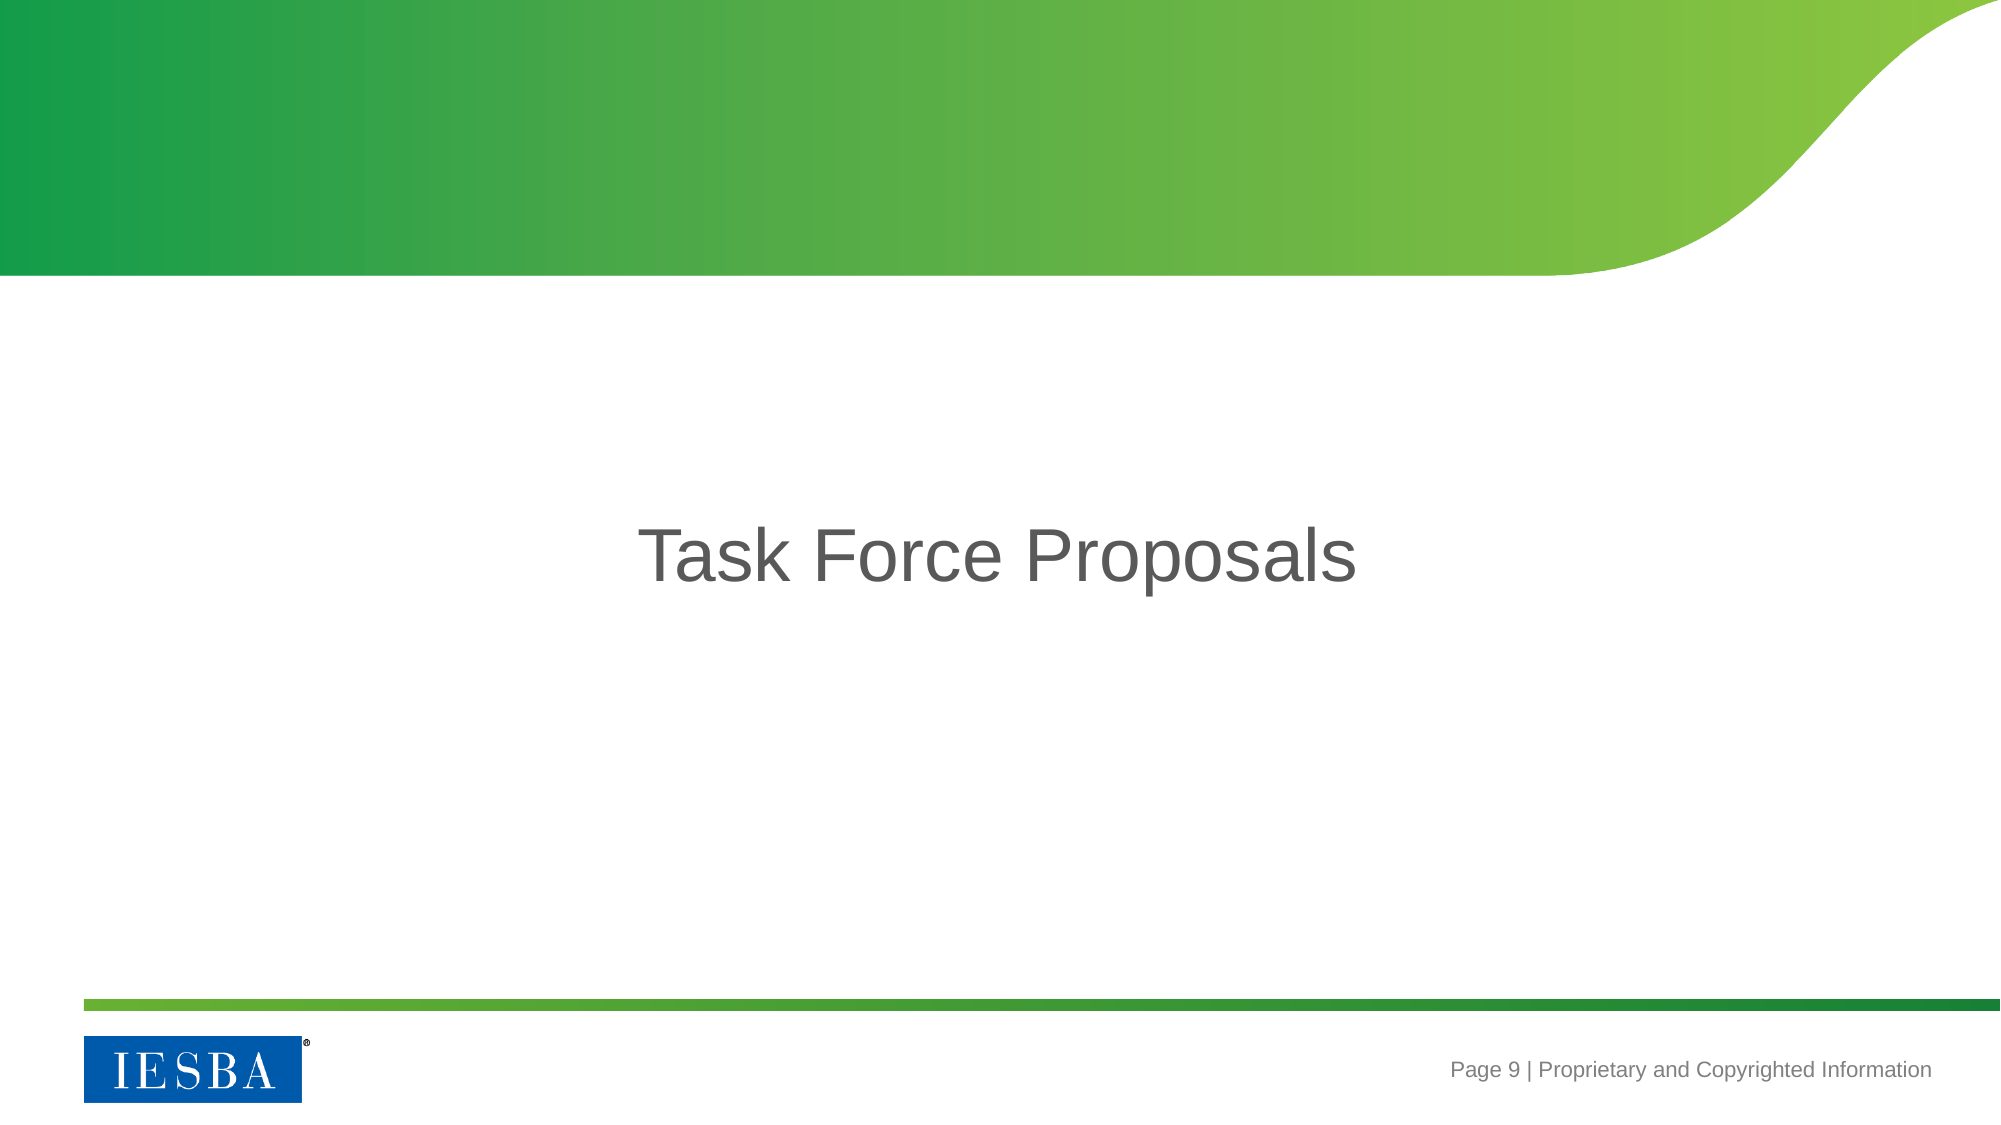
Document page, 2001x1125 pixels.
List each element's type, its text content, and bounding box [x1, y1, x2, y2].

picture [84, 1036, 310, 1103]
list Task Force Proposals [83, 294, 1934, 965]
picture [0, 0, 2000, 276]
